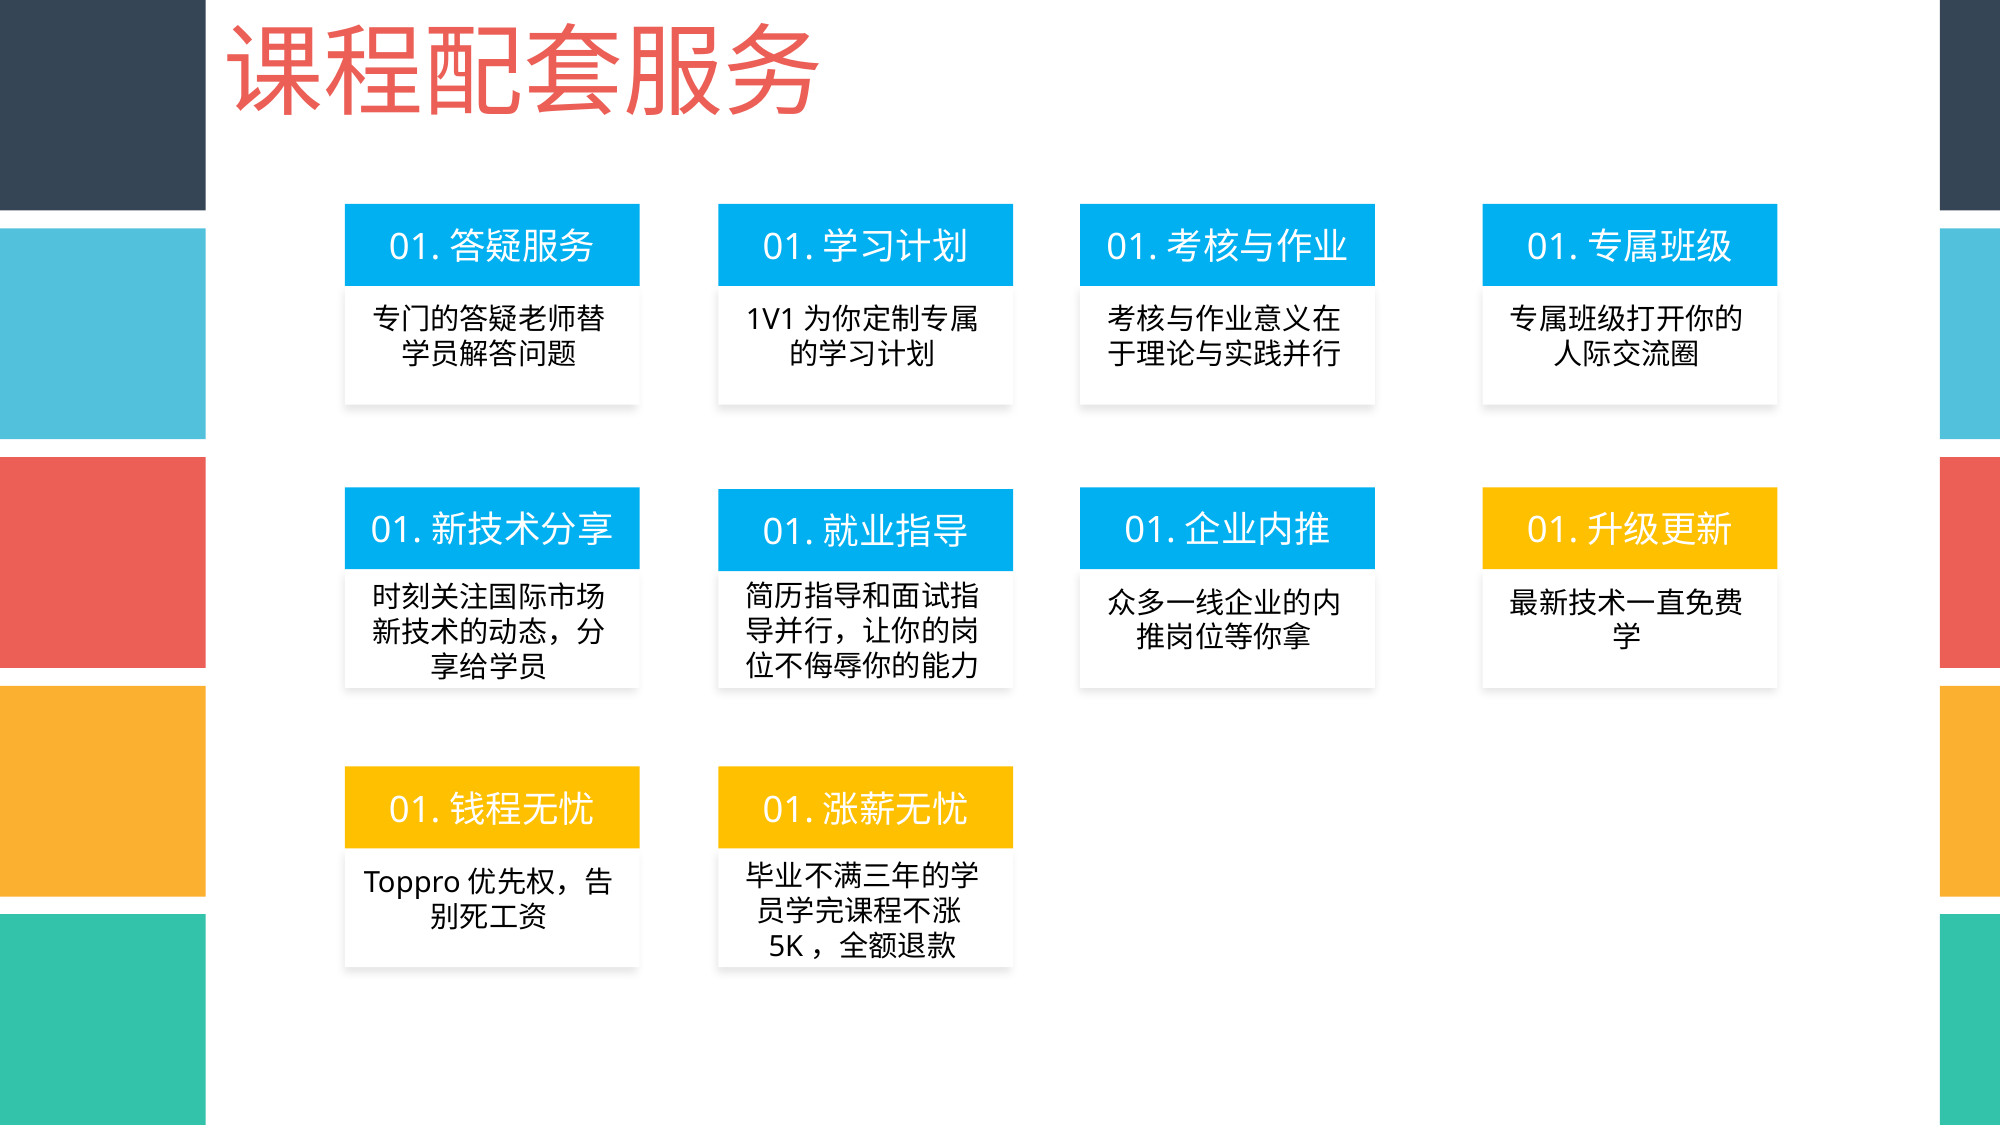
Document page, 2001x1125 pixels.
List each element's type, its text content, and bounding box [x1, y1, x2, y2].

text_box 01.企业内推 [1080, 487, 1375, 570]
text_box [718, 849, 1014, 968]
text_box Toppro优先权，告别死工资 [344, 855, 634, 941]
text_box [344, 849, 640, 968]
text_box 01.专属班级 [1482, 203, 1778, 286]
text_box [0, 457, 206, 668]
text_box 专门的答疑老师替学员解答问题 [344, 293, 634, 378]
text_box [0, 914, 206, 1125]
text_box [1482, 286, 1778, 405]
text_box [718, 286, 1014, 405]
text_box [344, 570, 640, 688]
text_box [0, 228, 206, 440]
text_box [0, 685, 206, 897]
text_box [1080, 570, 1375, 688]
text_box 01.钱程无忧 [344, 766, 640, 849]
text_box 时刻关注国际市场新技术的动态，分享给学员 [344, 571, 634, 691]
text_box 01.就业指导 [718, 489, 1014, 572]
text_box 众多一线企业的内推岗位等你拿 [1080, 576, 1369, 662]
text_box 1V1为你定制专属的学习计划 [718, 293, 1007, 378]
text_box 最新技术一直免费学 [1482, 576, 1772, 662]
text_box 01.考核与作业 [1080, 203, 1375, 286]
text_box 01.答疑服务 [344, 203, 640, 286]
text_box 毕业不满三年的学员学完课程不涨5K，全额退款 [718, 850, 1007, 970]
text_box [1939, 914, 2000, 1125]
text_box [0, 0, 206, 211]
text_box 简历指导和面试指导并行，让你的岗位不侮辱你的能力 [718, 569, 1007, 690]
text_box [1939, 457, 2000, 668]
text_box 专属班级打开你的人际交流圈 [1482, 293, 1772, 378]
text_box 01.新技术分享 [344, 487, 640, 570]
text_box [1939, 0, 2000, 211]
text_box 01.学习计划 [718, 203, 1014, 286]
text_box [1007, 572, 1014, 688]
text_box [344, 286, 640, 405]
text_box [1939, 685, 2000, 897]
text_box 考核与作业意义在于理论与实践并行 [1080, 293, 1369, 378]
text_box [1939, 228, 2000, 440]
text_box [1482, 570, 1778, 688]
text_box 课程配套服务 [208, 0, 839, 135]
text_box 01.涨薪无忧 [718, 766, 1014, 849]
text_box 01.升级更新 [1482, 487, 1778, 570]
text_box [1080, 286, 1375, 405]
